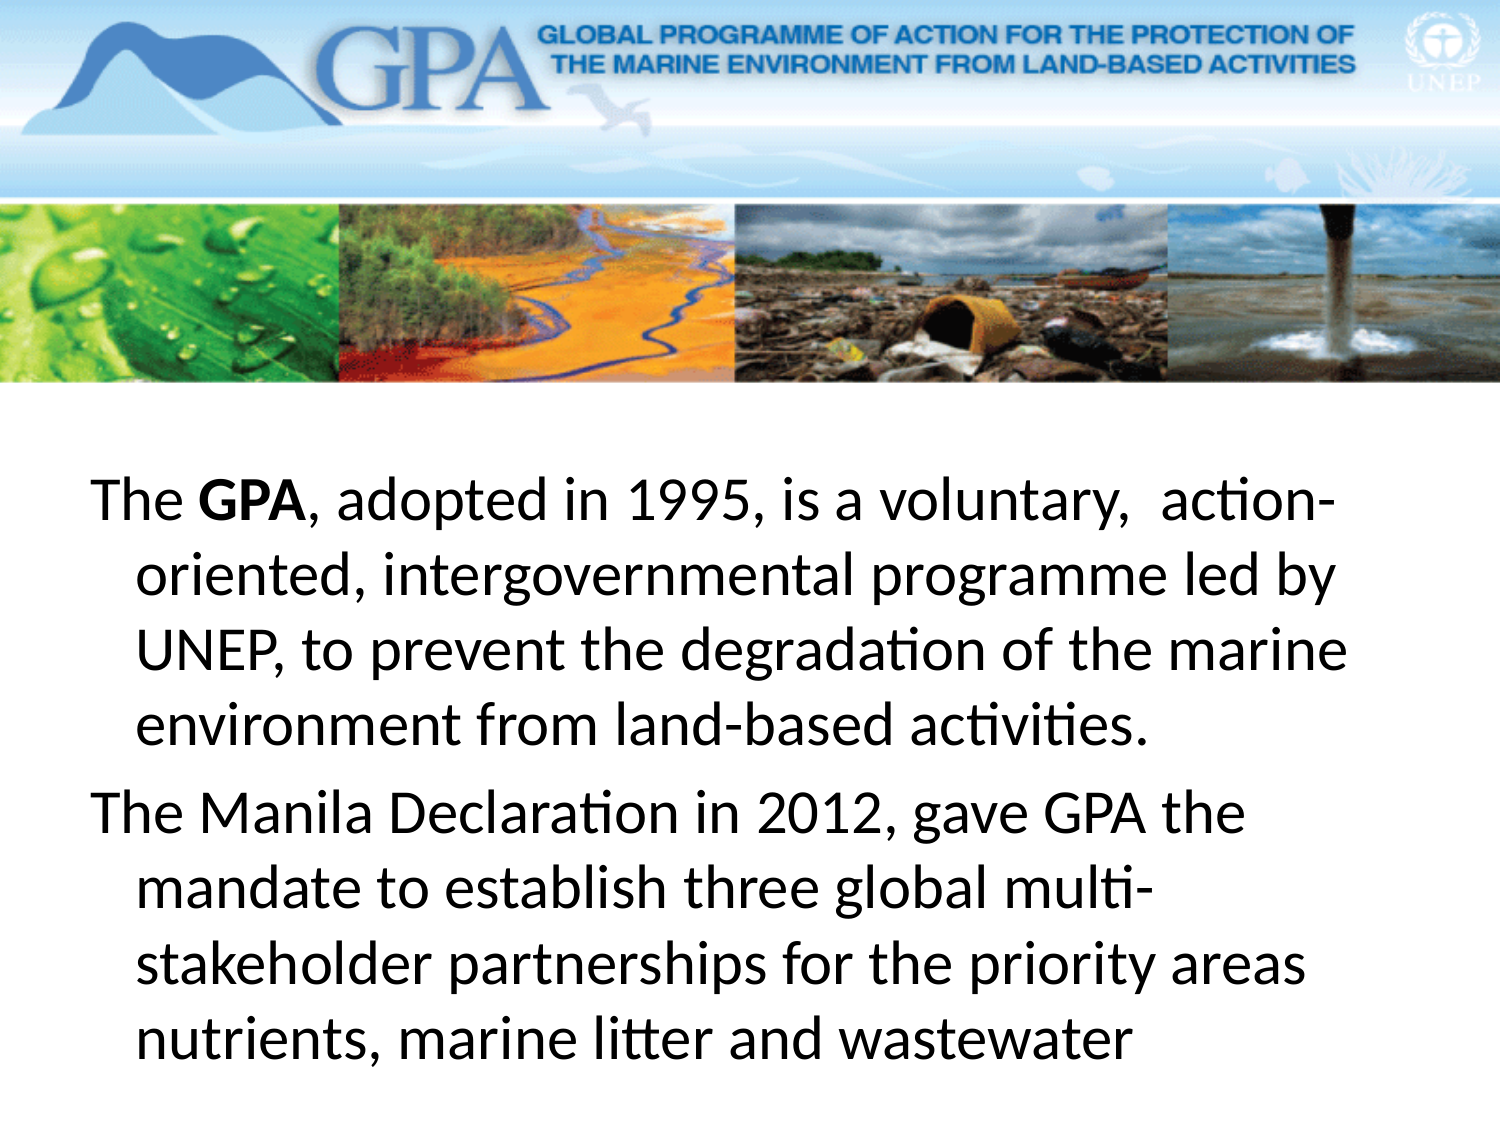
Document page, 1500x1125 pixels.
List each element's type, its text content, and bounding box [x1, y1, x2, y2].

picture [0, 0, 1500, 388]
list The GPA, adopted in 1995, is a voluntary, action-oriented, intergovernmental programme led by UNEP, to prevent the degradation of the marine environment from land-based activities. The Manila Declaration in 2012, gave GPA the mandate to establish three global multi-stakeholder partnerships for the priority areas nutrients, marine litter and wastewater [75, 450, 1425, 1088]
